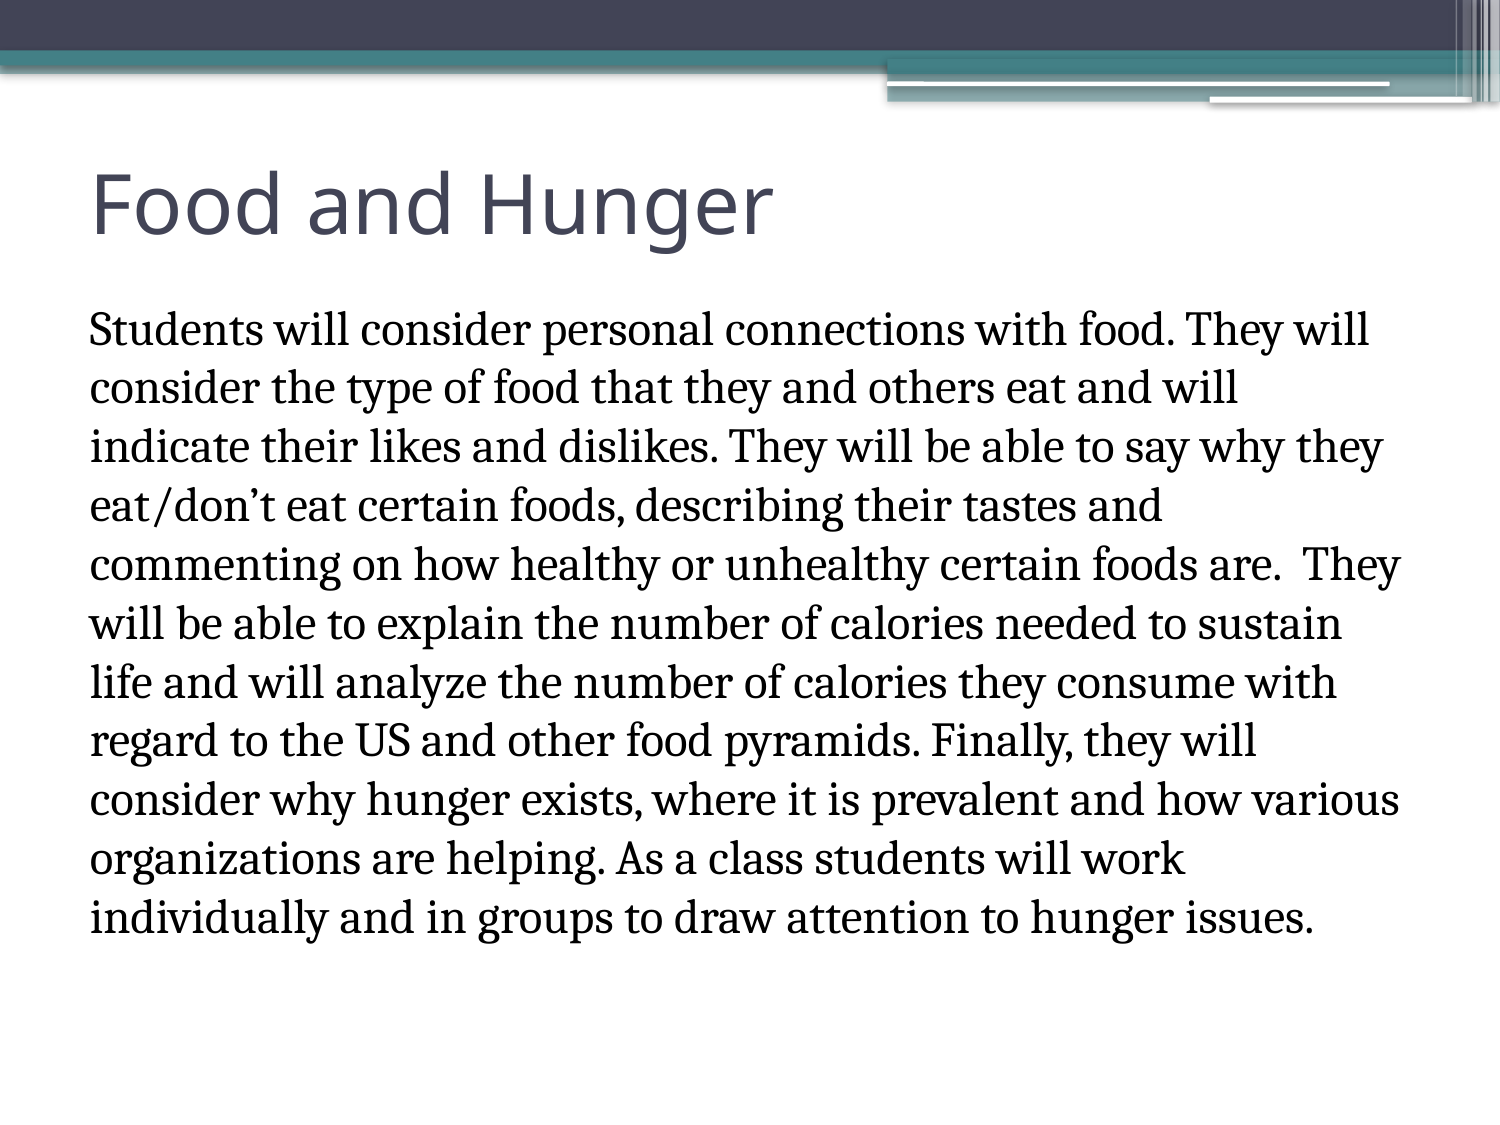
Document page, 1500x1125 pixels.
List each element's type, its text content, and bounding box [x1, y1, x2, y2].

list Students will consider personal connections with food. They will consider the type of food that they and others eat and will indicate their likes and dislikes. They will be able to say why they eat/don’t eat certain foods, describing their tastes and commenting on how healthy or unhealthy certain foods are. They will be able to explain the number of calories needed to sustain life and will analyze the number of calories they consume with regard to the US and other food pyramids. Finally, they will consider why hunger exists, where it is prevalent and how various organizations are helping. As a class students will work individually and in groups to draw attention to hunger issues. [75, 288, 1425, 999]
title Food and Hunger [75, 113, 1425, 288]
